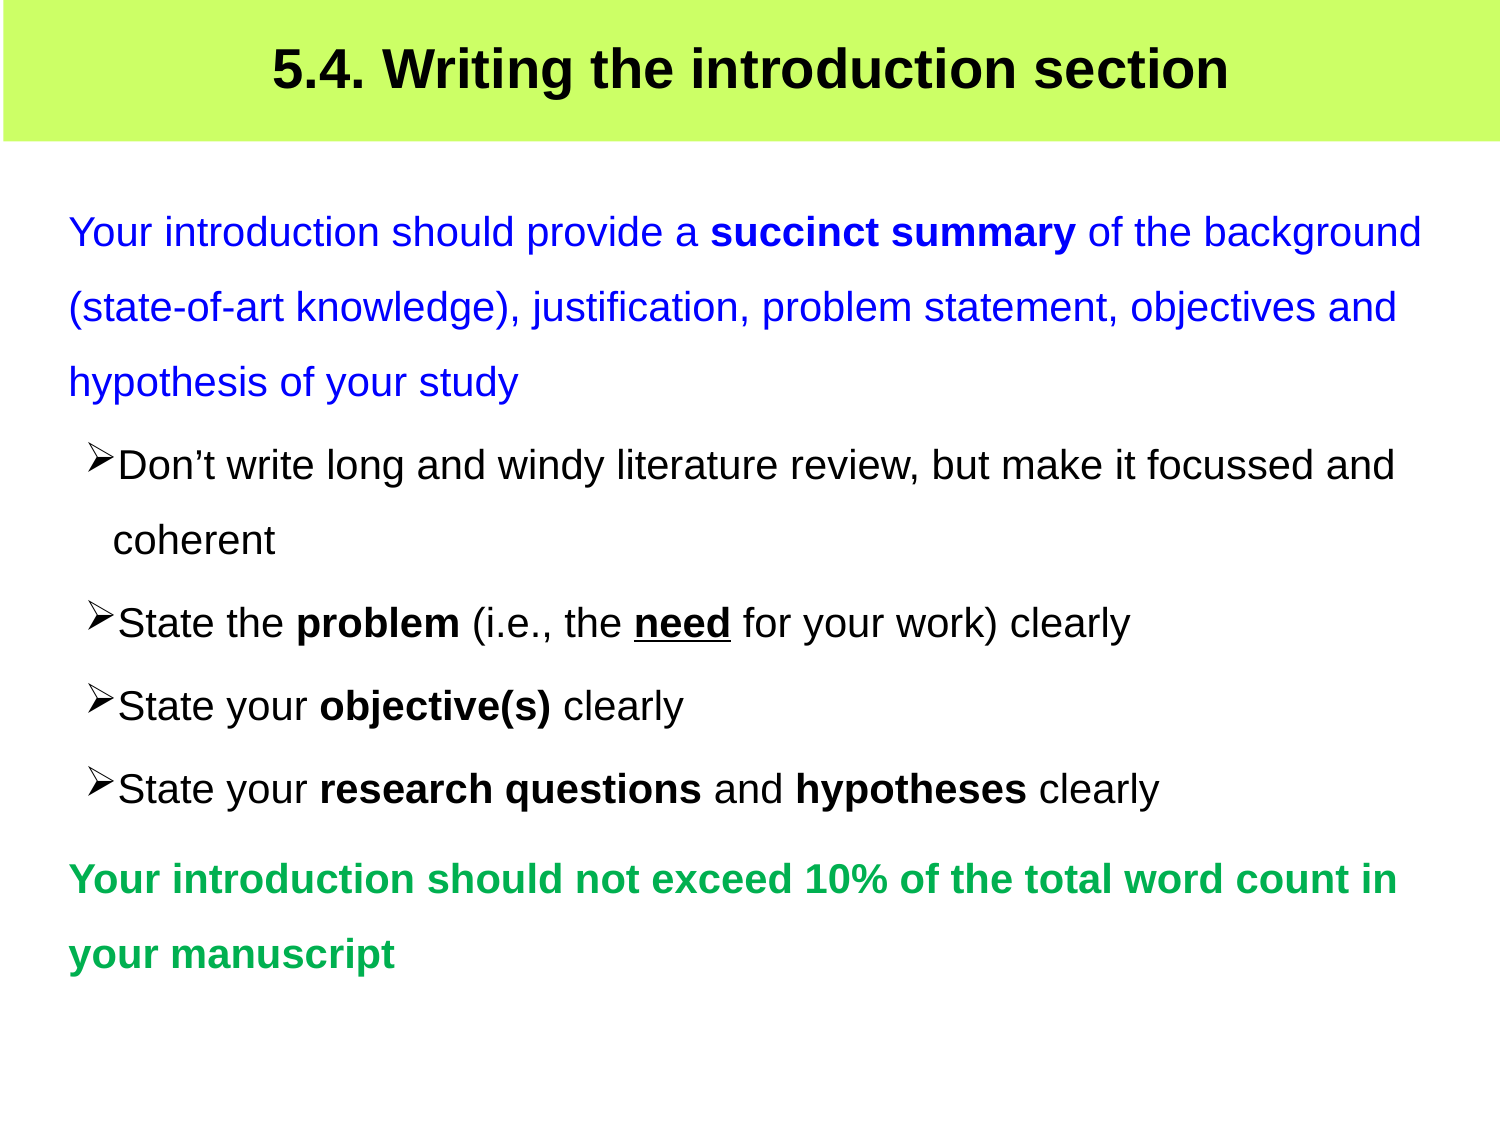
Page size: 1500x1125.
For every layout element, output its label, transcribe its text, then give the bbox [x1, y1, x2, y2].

list Your introduction should provide a succinct summary of the background (state-of-art knowledge), justification, problem statement, objectives and hypothesis of your study Don’t write long and windy literature review, but make it focussed and coherent State the problem (i.e., the need for your work) clearly State your objective(s) clearly State your research questions and hypotheses clearly Your introduction should not exceed 10% of the total word count in your manuscript [53, 172, 1447, 1012]
title 5.4. Writing the introduction section [3, 0, 1500, 142]
